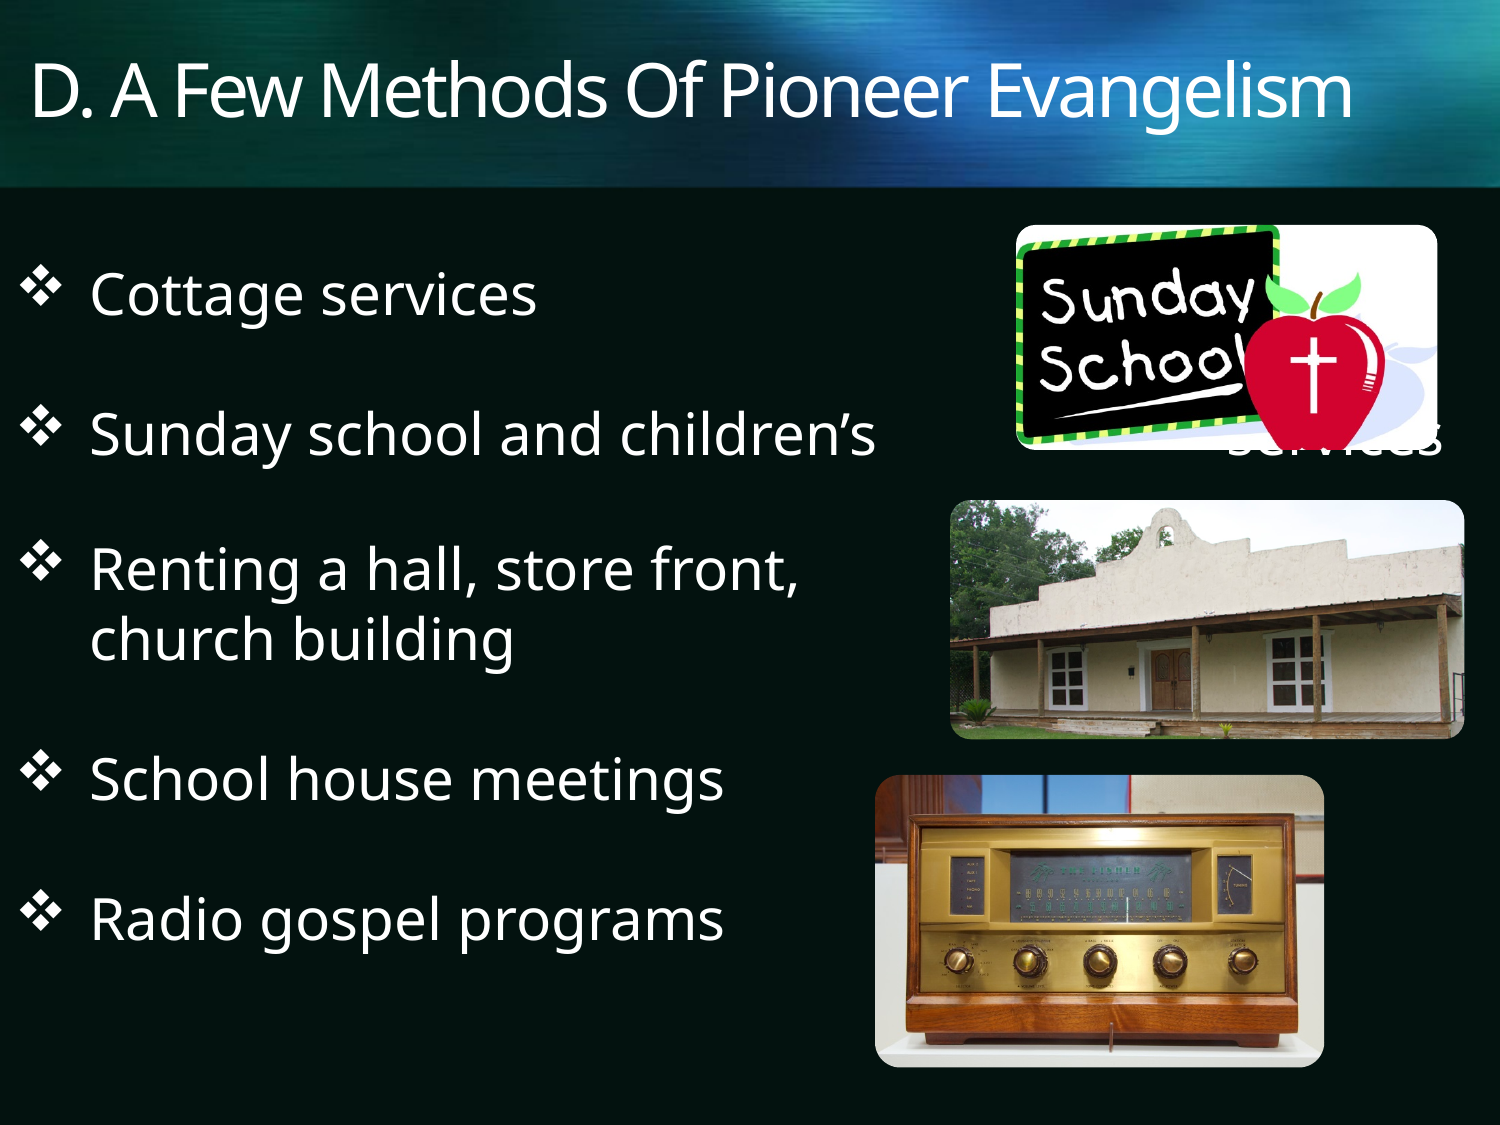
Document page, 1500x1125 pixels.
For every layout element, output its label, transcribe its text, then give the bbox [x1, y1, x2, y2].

picture [949, 499, 1465, 740]
picture [0, 0, 1500, 1125]
title D. A Few Methods Of Pioneer Evangelism [28, 12, 1475, 175]
text_box Cottage services Sunday school and children’s services Renting a hall, store front, or church building School house meetings Radio gospel programs [0, 249, 1475, 960]
